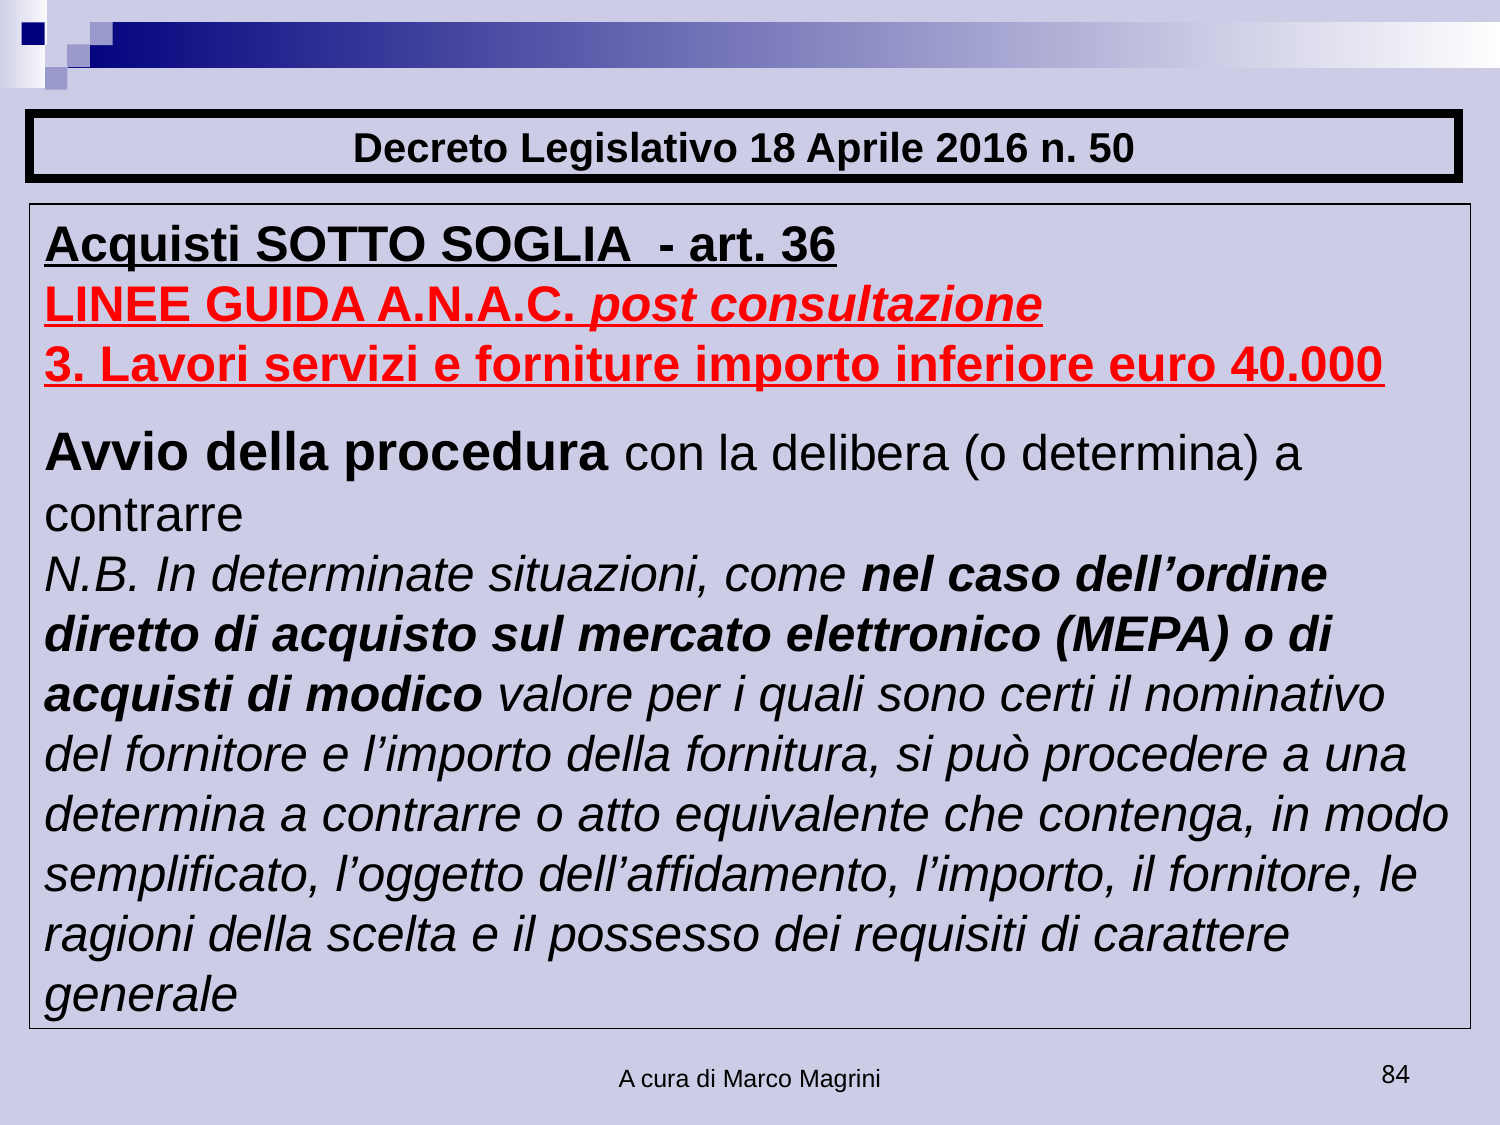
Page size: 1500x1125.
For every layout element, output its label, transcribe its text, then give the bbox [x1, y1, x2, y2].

text_box Acquisti SOTTO SOGLIA - art. 36 LINEE GUIDA A.N.A.C. post consultazione 3. Lavori servizi e forniture importo inferiore euro 40.000 Avvio della procedura con la delibera (o determina) a contrarre N.B. In determinate situazioni, come nel caso dell’ordine diretto di acquisto sul mercato elettronico (MEPA) o di acquisti di modico valore per i quali sono certi il nominativo del fornitore e l’importo della fornitura, si può procedere a una determina a contrarre o atto equivalente che contenga, in modo semplificato, l’oggetto dell’affidamento, l’importo, il fornitore, le ragioni della scelta e il possesso dei requisiti di carattere generale [29, 203, 1471, 1029]
slide_number 84 [1074, 1025, 1425, 1100]
text_box Decreto Legislativo 18 Aprile 2016 n. 50 [29, 113, 1459, 179]
footer A cura di Marco Magrini [512, 1025, 988, 1100]
